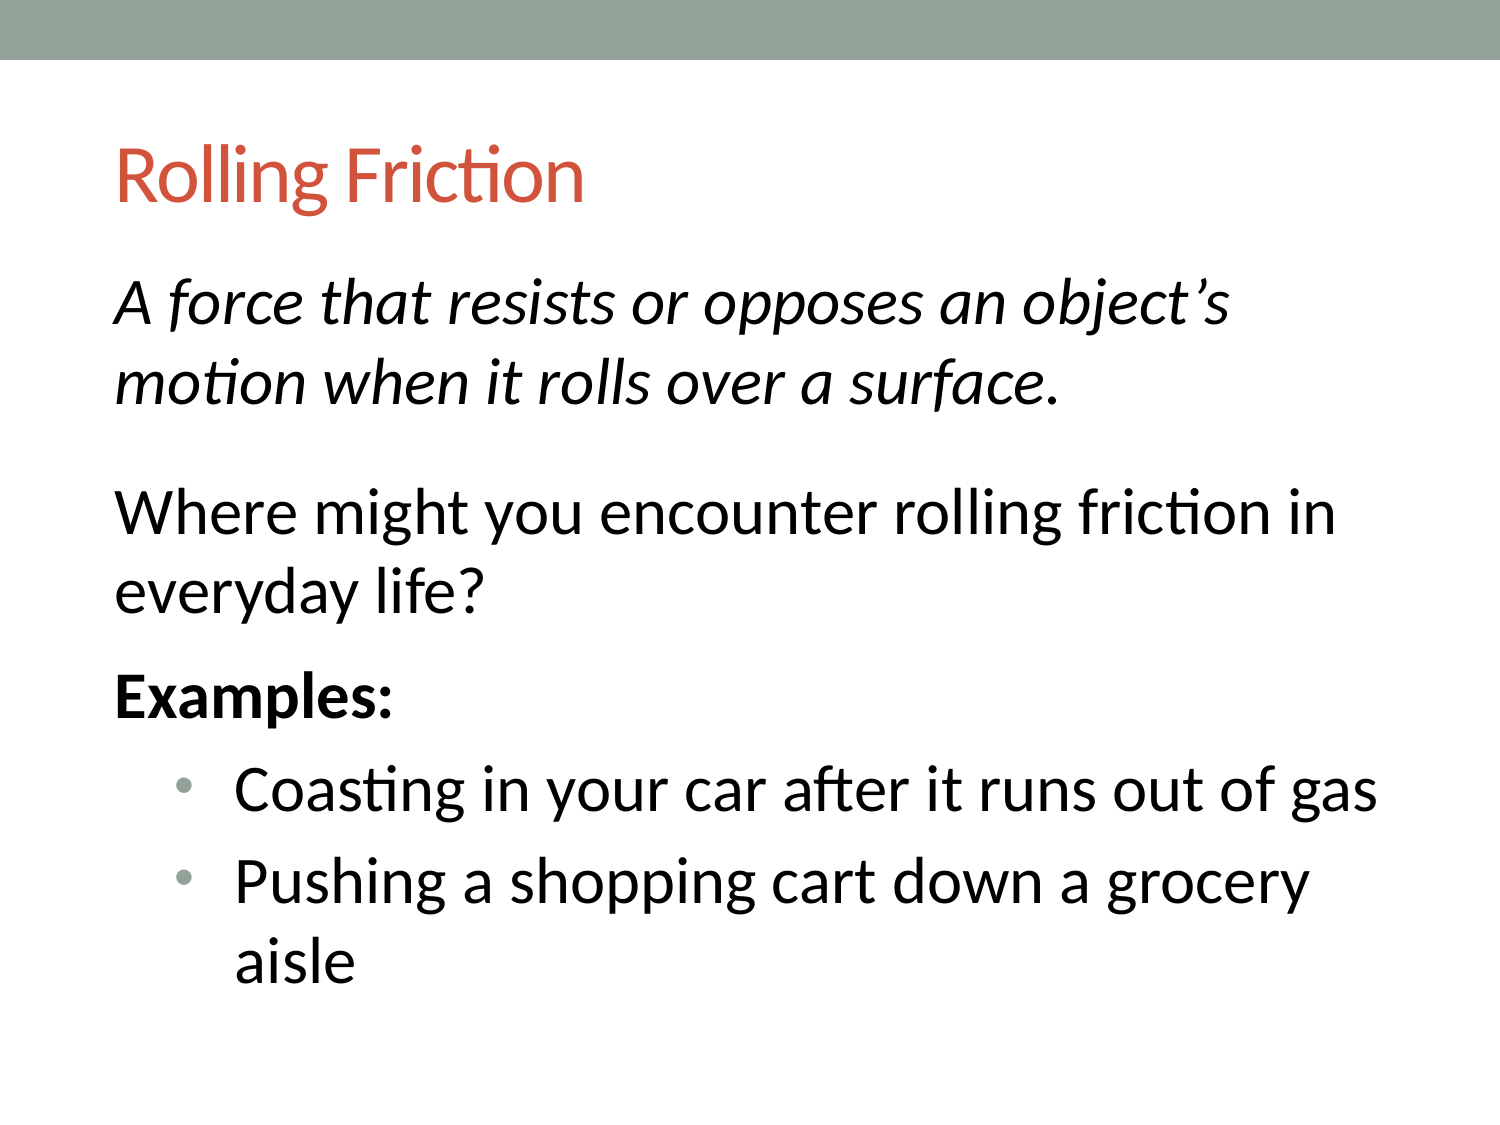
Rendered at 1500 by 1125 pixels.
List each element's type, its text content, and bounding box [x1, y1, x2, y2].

list A force that resists or opposes an object’s motion when it rolls over a surface. Where might you encounter rolling friction in everyday life? Examples: Coasting in your car after it runs out of gas Pushing a shopping cart down a grocery aisle [99, 249, 1431, 1050]
title Rolling Friction [99, 87, 1425, 249]
